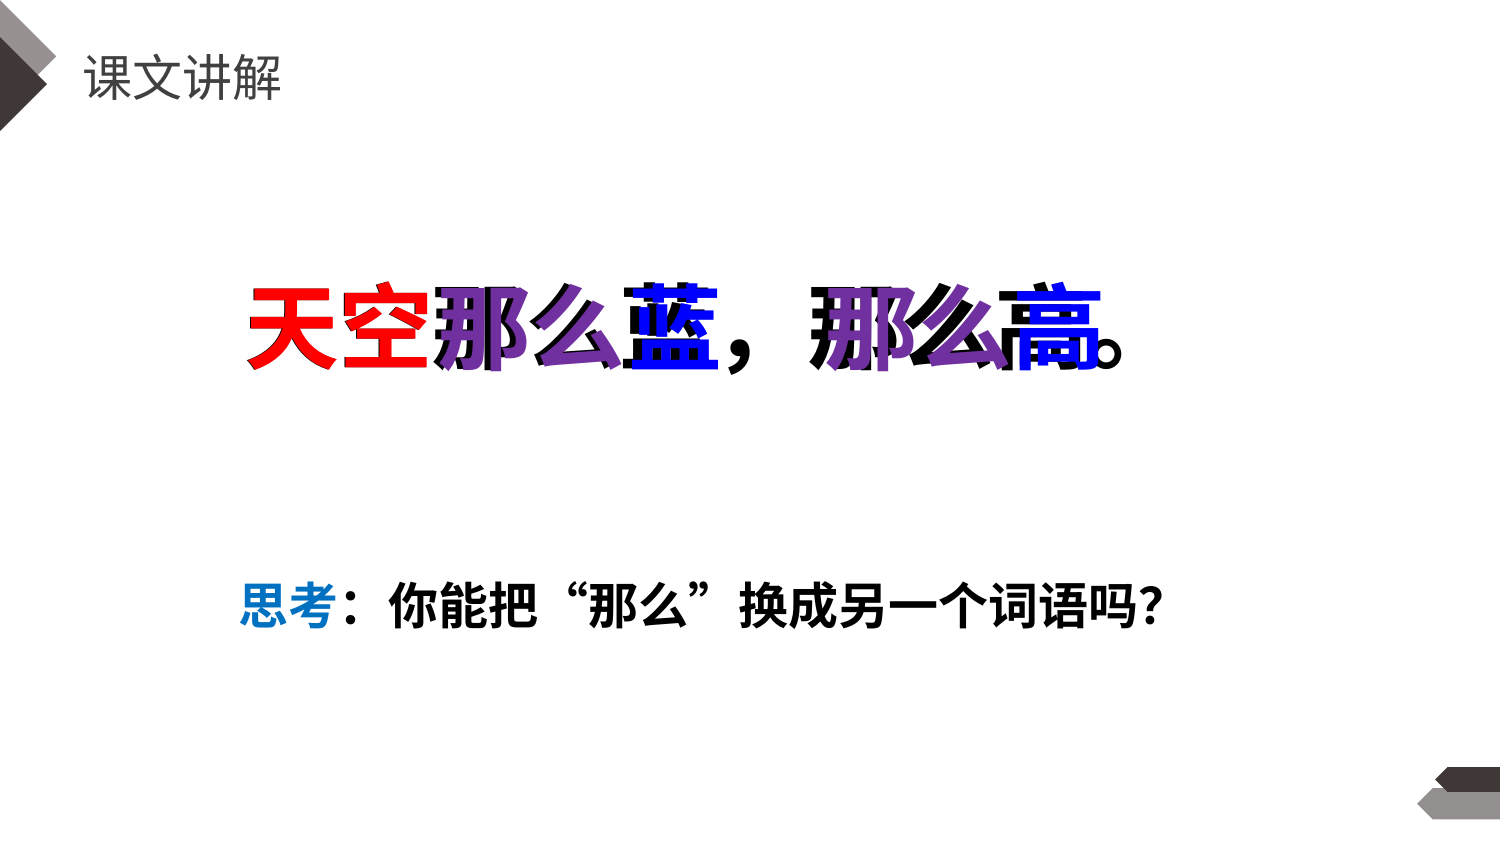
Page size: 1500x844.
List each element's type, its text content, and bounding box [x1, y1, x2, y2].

text_box 高 [1001, 263, 1118, 388]
text_box 课文讲解 [71, 40, 579, 113]
text_box 天空 [234, 263, 426, 387]
text_box 那么 [426, 263, 637, 388]
text_box 天空那么蓝，那么高。 [143, 263, 1166, 701]
text_box 蓝 [637, 264, 735, 388]
text_box 那么 [813, 264, 1024, 389]
text_box 思考：你能把“那么”换成另一个词语吗？ [170, 539, 1249, 641]
